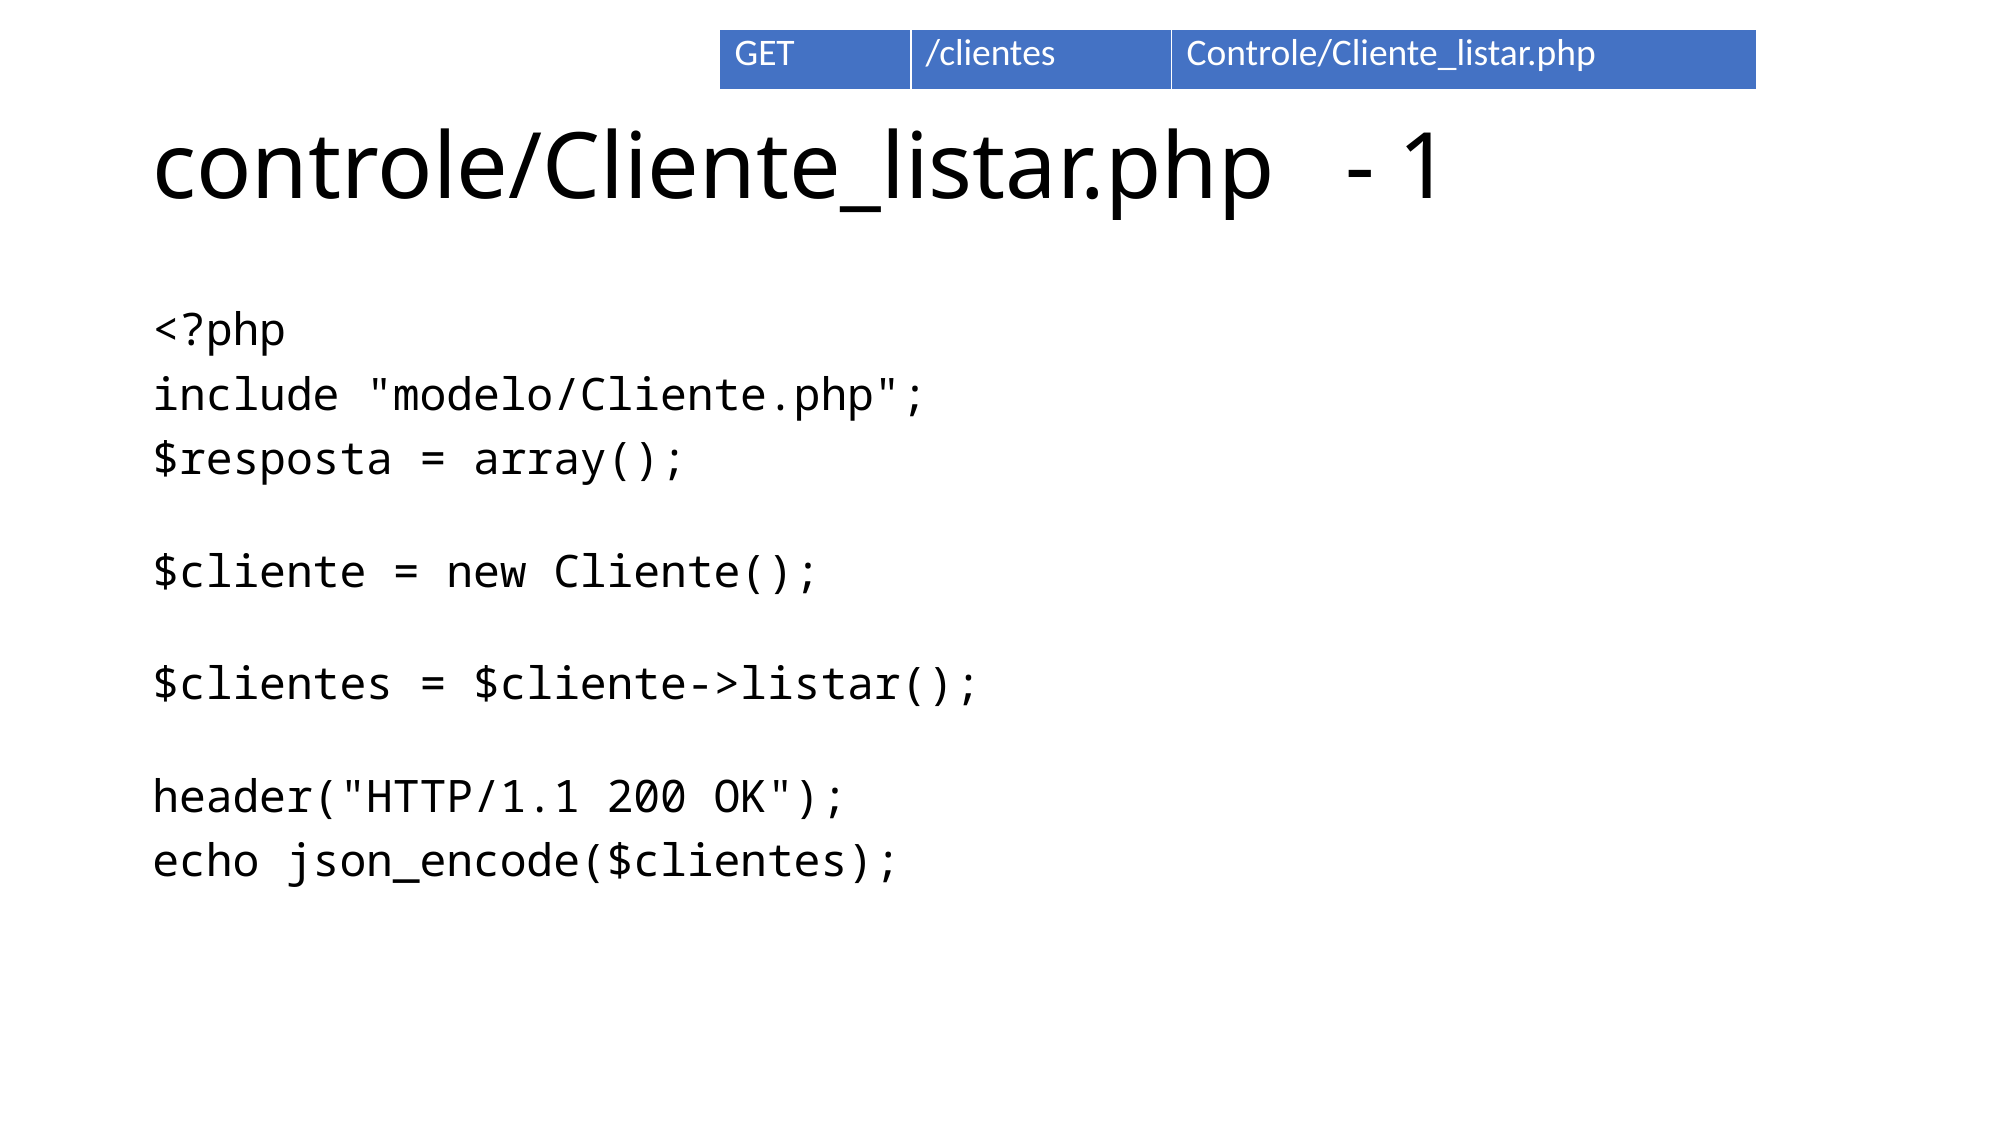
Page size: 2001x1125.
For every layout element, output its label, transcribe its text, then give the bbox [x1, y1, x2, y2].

table_header /clientes [912, 30, 1171, 89]
table_header Controle/Cliente_listar.php [1172, 30, 1756, 89]
list <?php include "modelo/Cliente.php"; $resposta = array(); $cliente = new Cliente(); $clientes = $cliente->listar(); header("HTTP/1.1 200 OK"); echo json_encode($clientes); [137, 299, 1863, 1014]
table_header GET [720, 30, 910, 89]
title controle/Cliente_listar.php - 1 [137, 59, 1863, 278]
